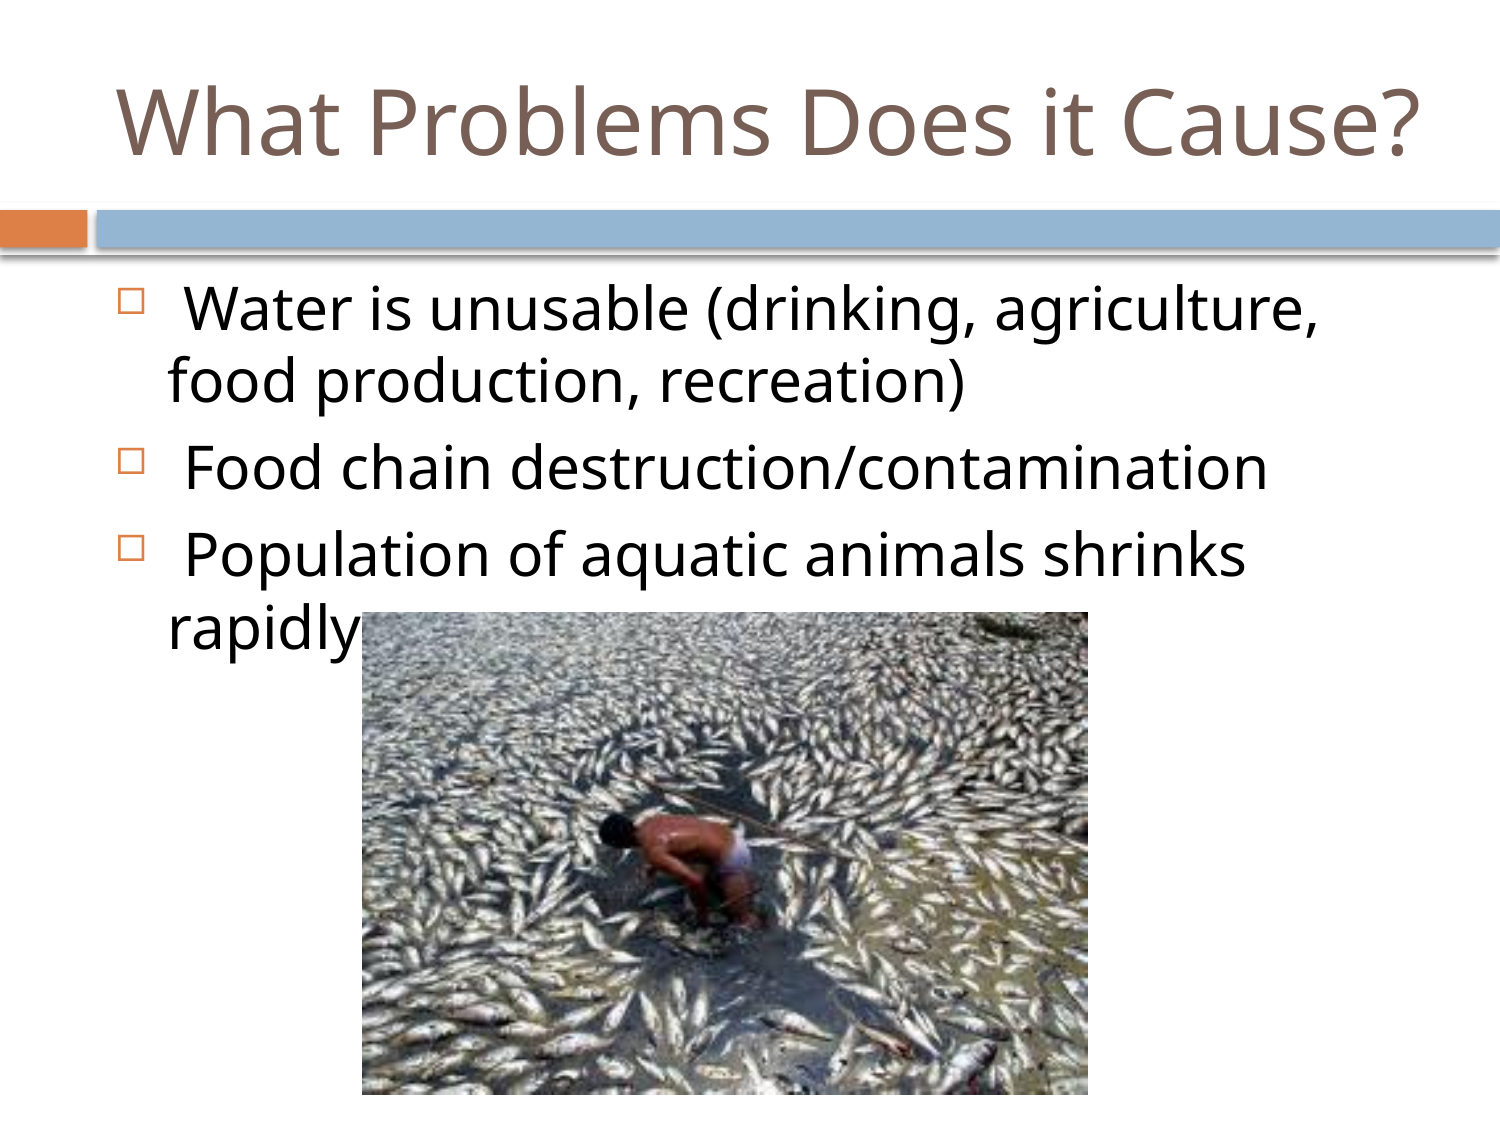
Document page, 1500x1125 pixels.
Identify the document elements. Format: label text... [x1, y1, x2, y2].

picture [362, 612, 1088, 1096]
list Water is unusable (drinking, agriculture, food production, recreation) Food chain destruction/contamination Population of aquatic animals shrinks rapidly [100, 262, 1438, 625]
title What Problems Does it Cause? [100, 37, 1438, 200]
